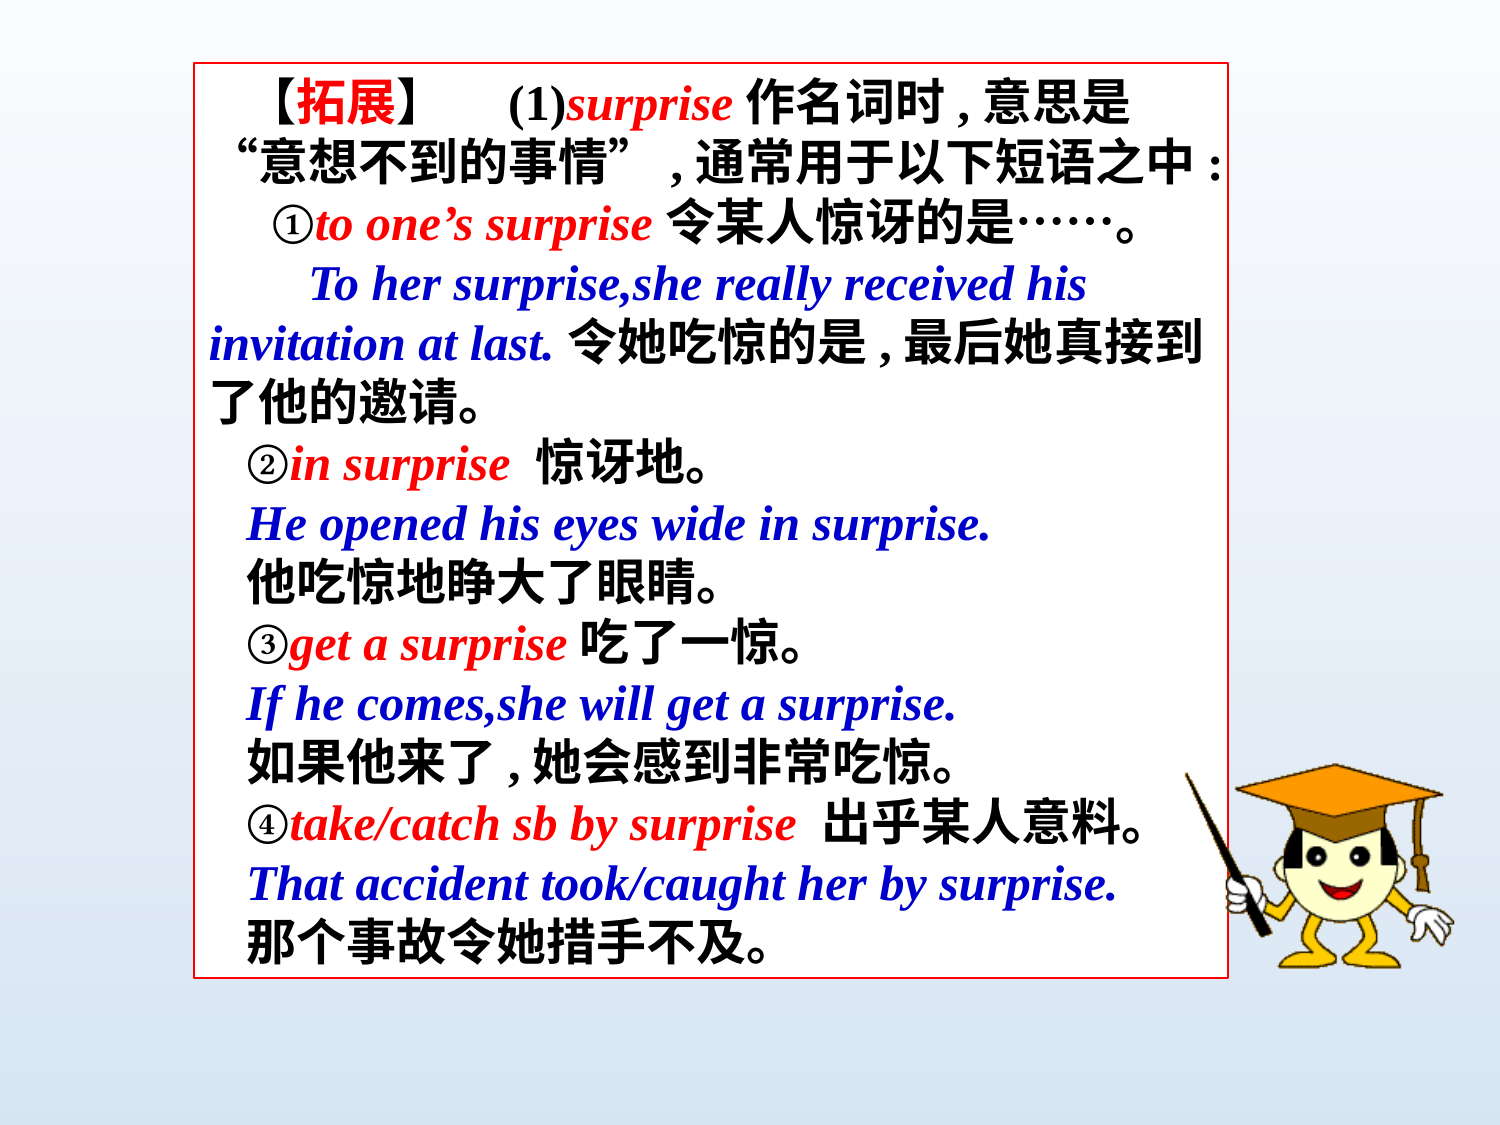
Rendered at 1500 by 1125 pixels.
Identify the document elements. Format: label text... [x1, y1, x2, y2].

text_box 【拓展】 (1)surprise作名词时,意思是“意想不到的事情”,通常用于以下短语之中: ①to one’s surprise令某人惊讶的是……。 To her surprise,she really received his invitation at last.令她吃惊的是,最后她真接到了他的邀请。 ②in surprise 惊讶地。 He opened his eyes wide in surprise. 他吃惊地睁大了眼睛。 ③get a surprise吃了一惊。 If he comes,she will get a surprise. 如果他来了,她会感到非常吃惊。 ④take/catch sb by surprise 出乎某人意料。 That accident took/caught her by surprise. 那个事故令她措手不及。 [193, 63, 1229, 978]
picture [1164, 747, 1478, 983]
